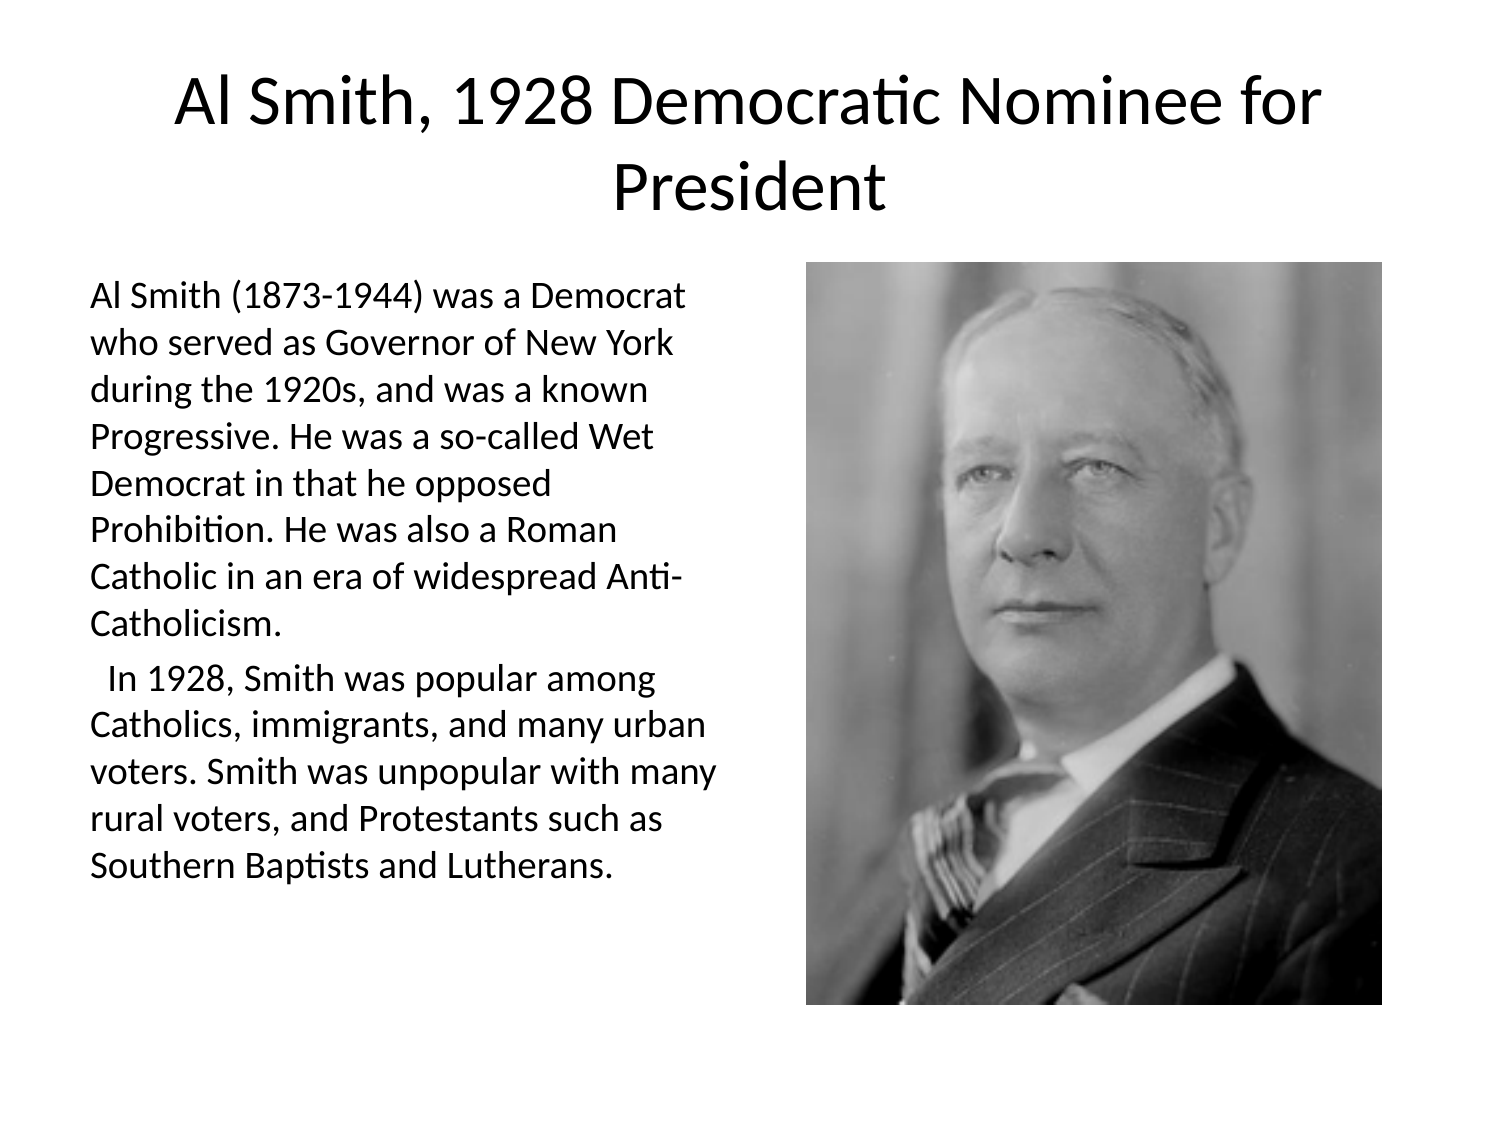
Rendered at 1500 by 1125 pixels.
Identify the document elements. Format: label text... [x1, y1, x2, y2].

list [762, 262, 1426, 1006]
list Al Smith (1873-1944) was a Democrat who served as Governor of New York during the 1920s, and was a known Progressive. He was a so-called Wet Democrat in that he opposed Prohibition. He was also a Roman Catholic in an era of widespread Anti-Catholicism. In 1928, Smith was popular among Catholics, immigrants, and many urban voters. Smith was unpopular with many rural voters, and Protestants such as Southern Baptists and Lutherans. [75, 262, 738, 1005]
title Al Smith, 1928 Democratic Nominee for President [75, 45, 1425, 233]
